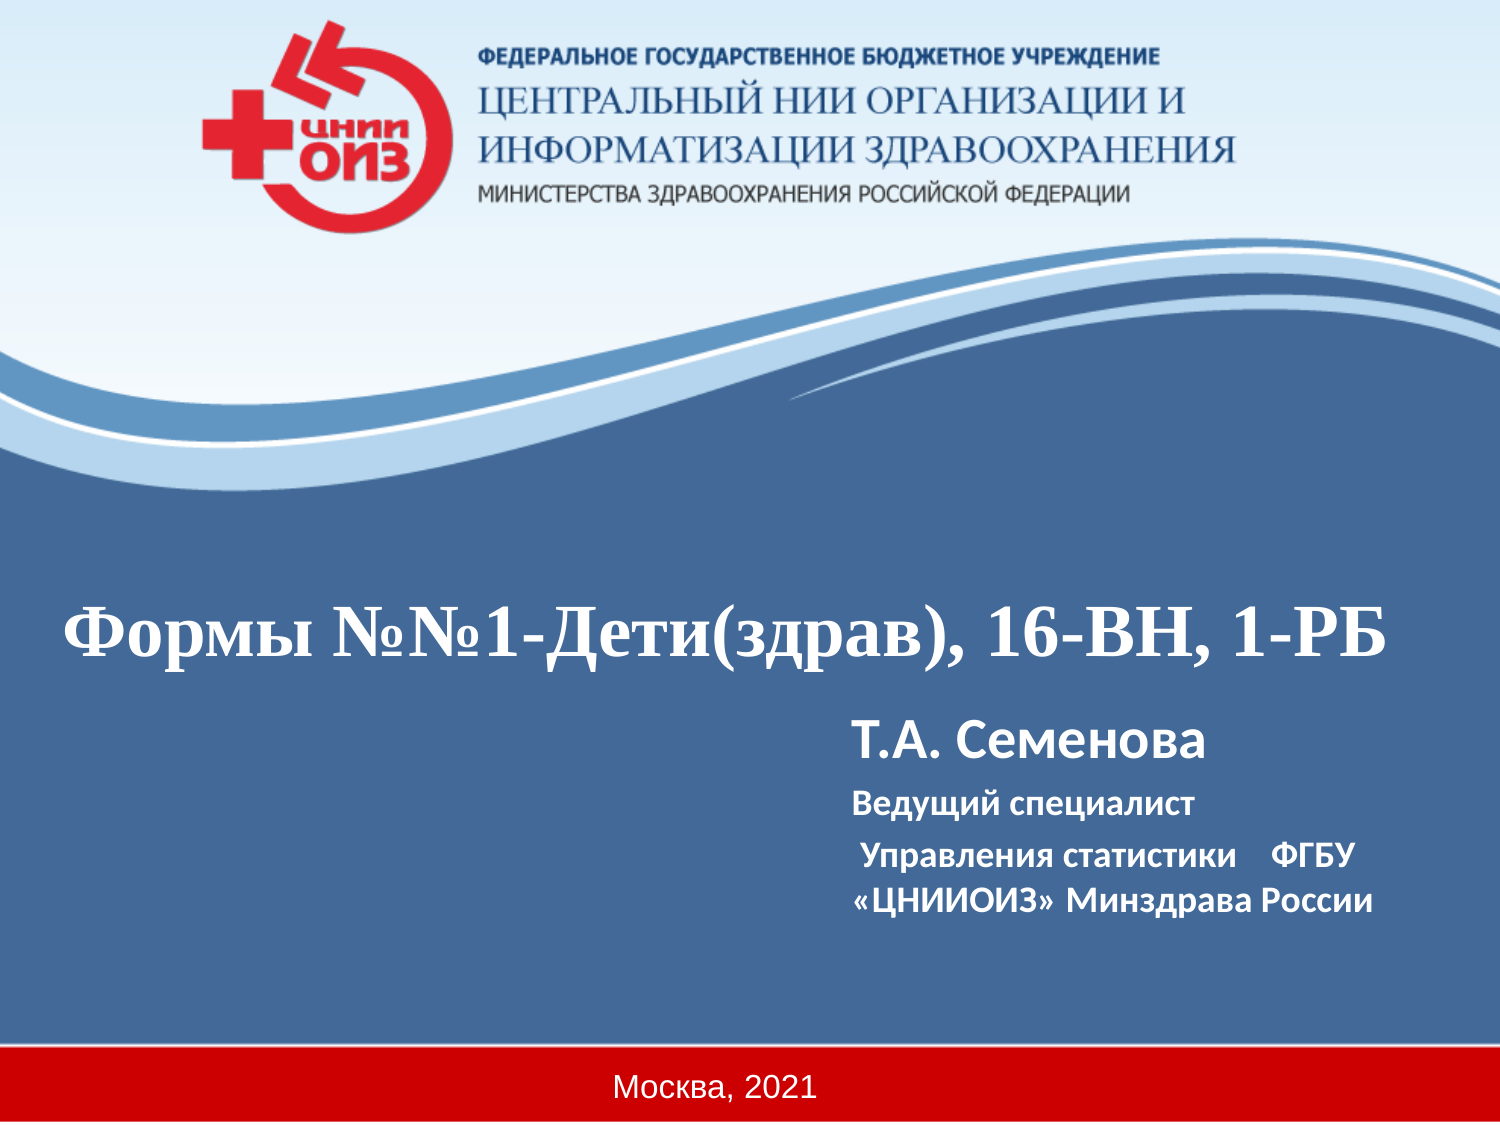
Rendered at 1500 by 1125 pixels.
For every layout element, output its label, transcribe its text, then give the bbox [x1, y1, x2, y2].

text_box Москва, 2021 [597, 1057, 963, 1113]
picture [0, 811, 1500, 1125]
title Формы №№1-Дети(здрав), 16-ВН, 1-РБ [0, 515, 1500, 811]
picture [0, 0, 1500, 515]
subtitle Т.А. Семенова Ведущий специалист Управления статистики ФГБУ «ЦНИИОИЗ» Минздрава России [836, 692, 1439, 1035]
